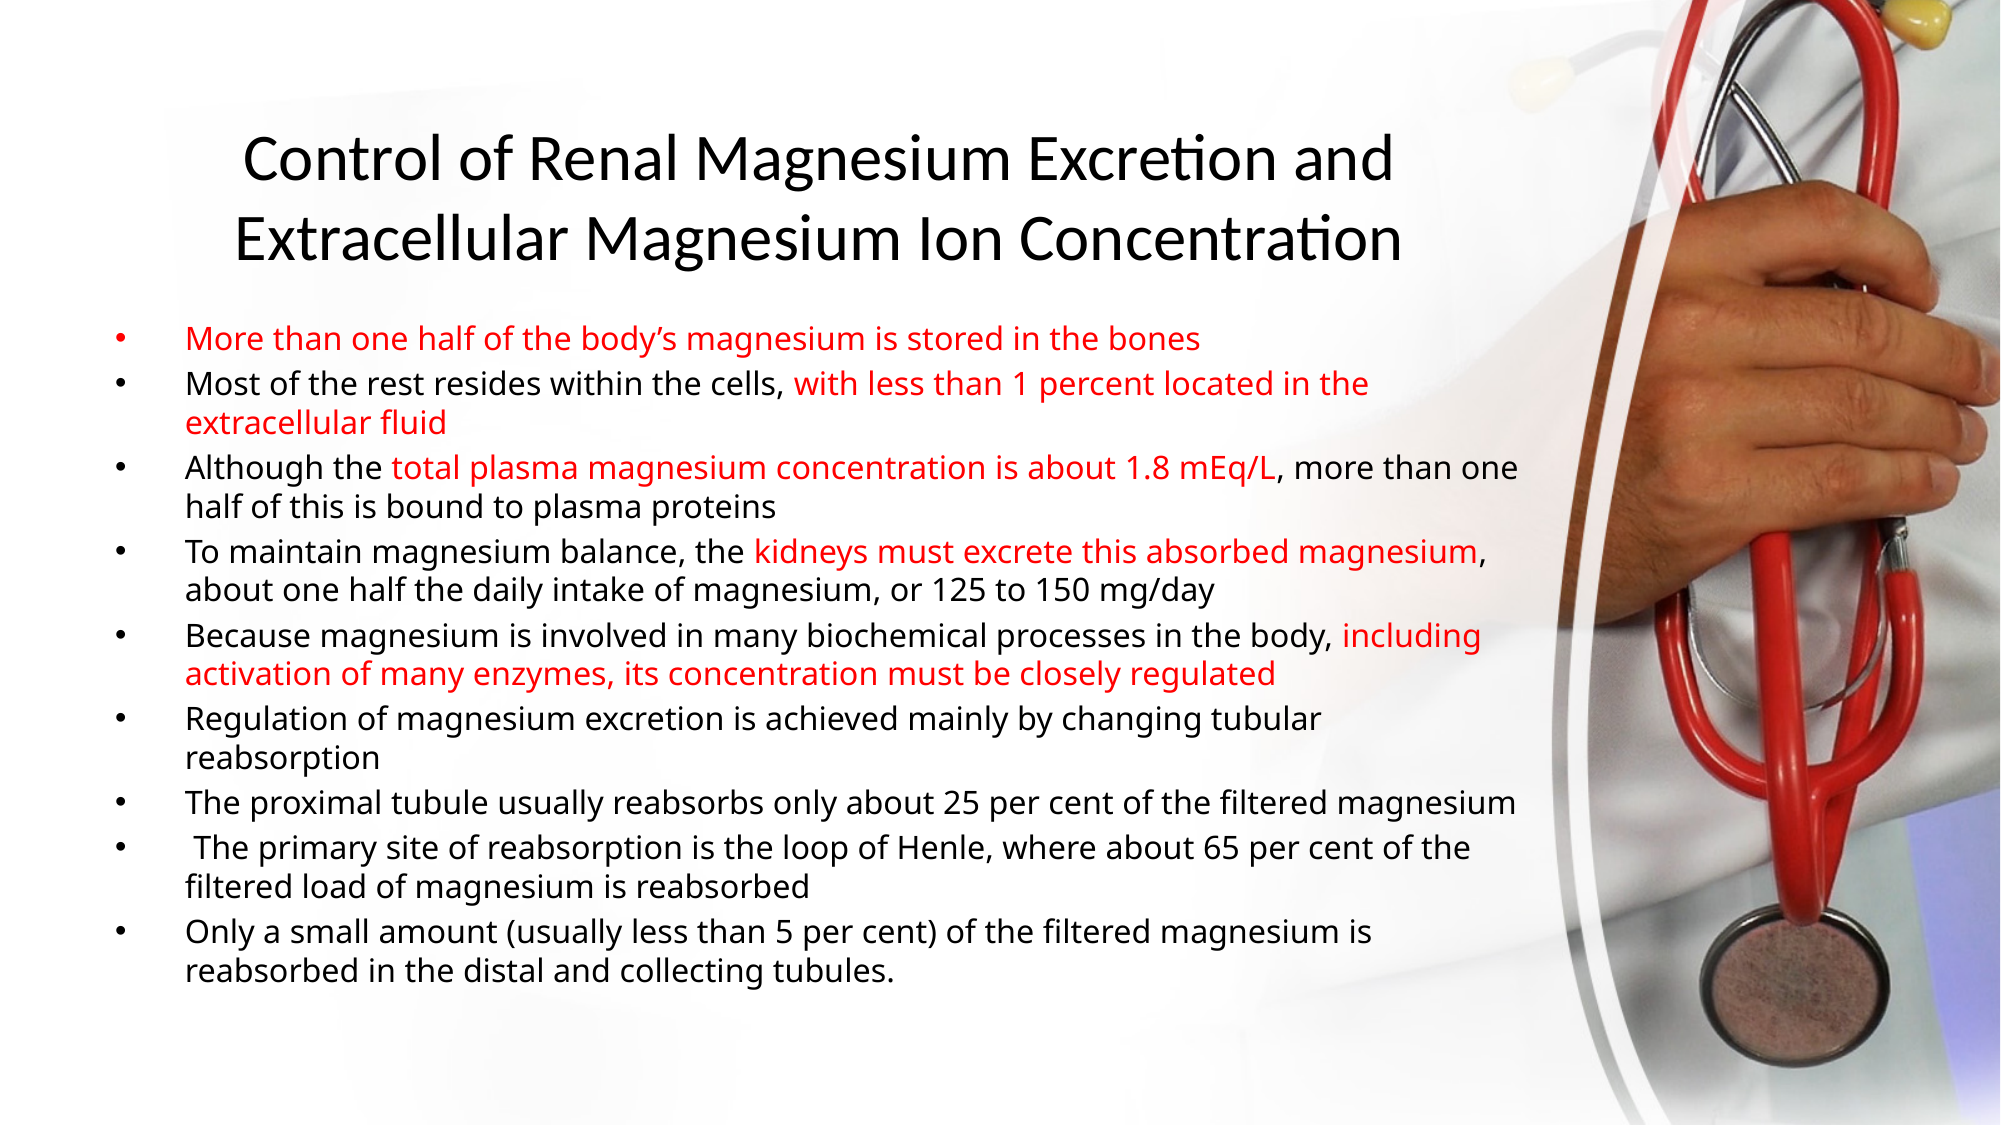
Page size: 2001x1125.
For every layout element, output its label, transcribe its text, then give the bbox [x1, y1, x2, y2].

title Control of Renal Magnesium Excretion and Extracellular Magnesium Ion Concentration [99, 110, 1540, 278]
list More than one half of the body’s magnesium is stored in the bones Most of the rest resides within the cells, with less than 1 percent located in the extracellular fluid Although the total plasma magnesium concentration is about 1.8 mEq/L, more than one half of this is bound to plasma proteins To maintain magnesium balance, the kidneys must excrete this absorbed magnesium, about one half the daily intake of magnesium, or 125 to 150 mg/day Because magnesium is involved in many biochemical processes in the body, including activation of many enzymes, its concentration must be closely regulated Regulation of magnesium excretion is achieved mainly by changing tubular reabsorption The proximal tubule usually reabsorbs only about 25 per cent of the filtered magnesium The primary site of reabsorption is the loop of Henle, where about 65 per cent of the filtered load of magnesium is reabsorbed Only a small amount (usually less than 5 per cent) of the filtered magnesium is reabsorbed in the distal and collecting tubules. [100, 310, 1537, 1043]
picture [0, 0, 2001, 1125]
